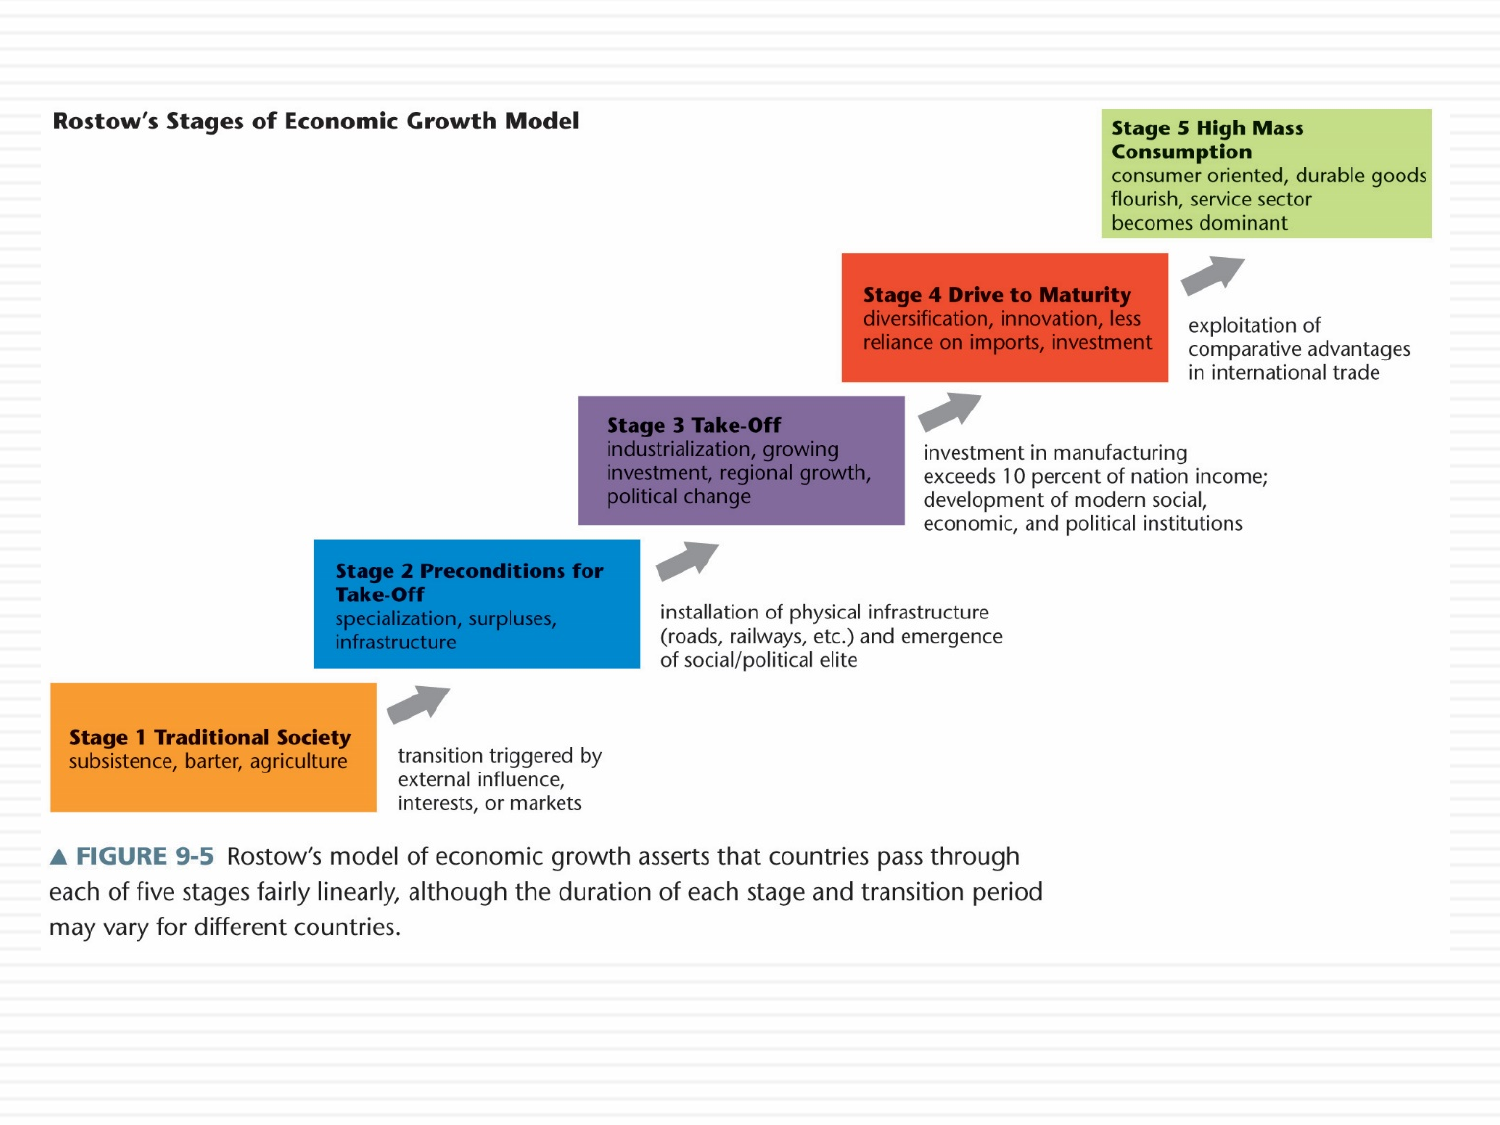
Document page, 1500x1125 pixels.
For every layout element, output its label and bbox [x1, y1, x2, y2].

picture [40, 101, 1451, 953]
